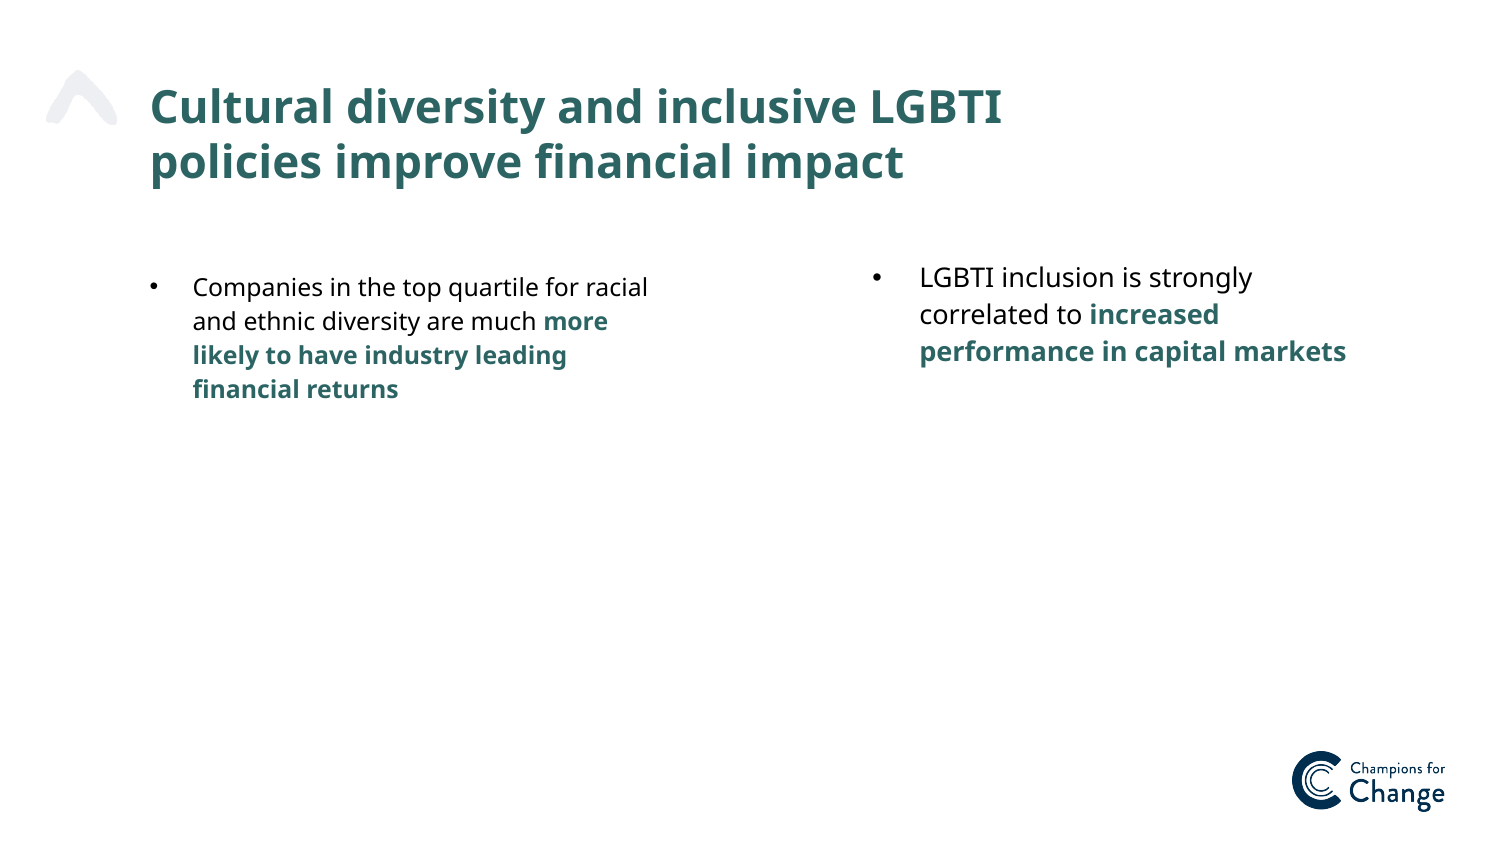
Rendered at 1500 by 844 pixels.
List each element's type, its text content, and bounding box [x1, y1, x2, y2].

title Cultural diversity and inclusive LGBTI policies improve financial impact [134, 70, 1139, 208]
picture [1292, 751, 1445, 812]
list Companies in the top quartile for racial and ethnic diversity are much more likely to have industry leading financial returns [134, 259, 695, 413]
text_box LGBTI inclusion is strongly correlated to increased performance in capital markets [857, 216, 1366, 412]
